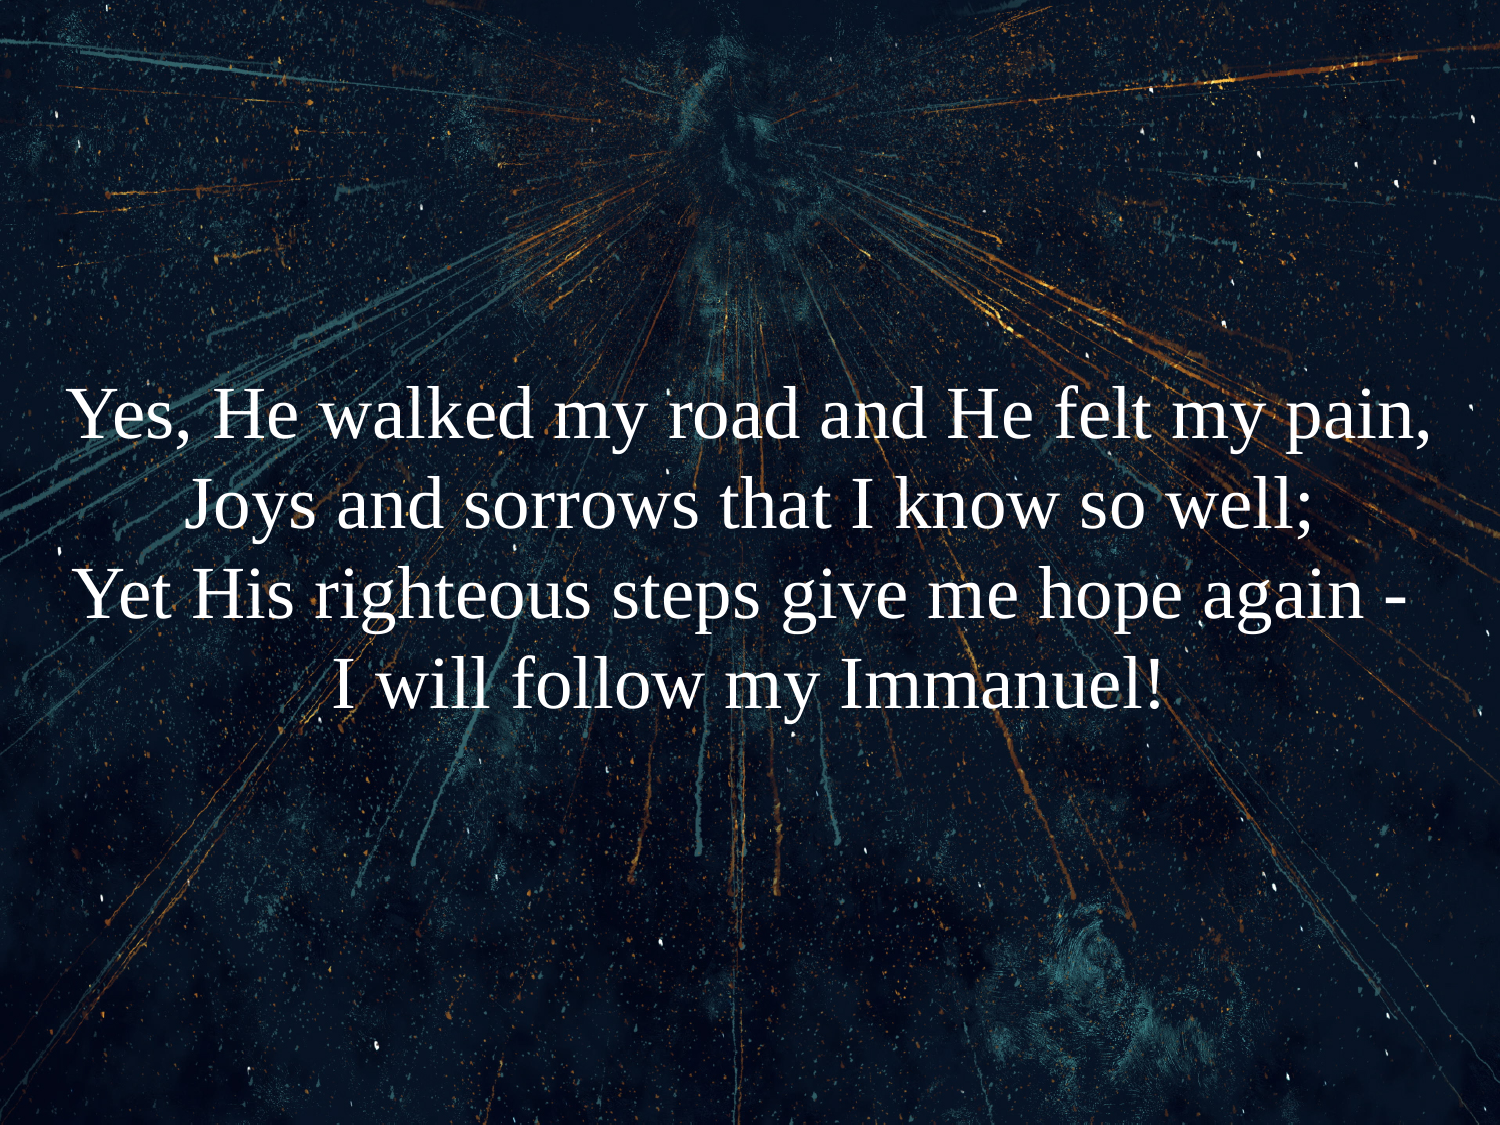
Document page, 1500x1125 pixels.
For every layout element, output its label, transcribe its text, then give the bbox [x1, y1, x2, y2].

title Yes, He walked my road and He felt my pain, Joys and sorrows that I know so well; Yet His righteous steps give me hope again - I will follow my Immanuel! [37, 450, 1463, 638]
picture [0, 0, 1500, 1125]
